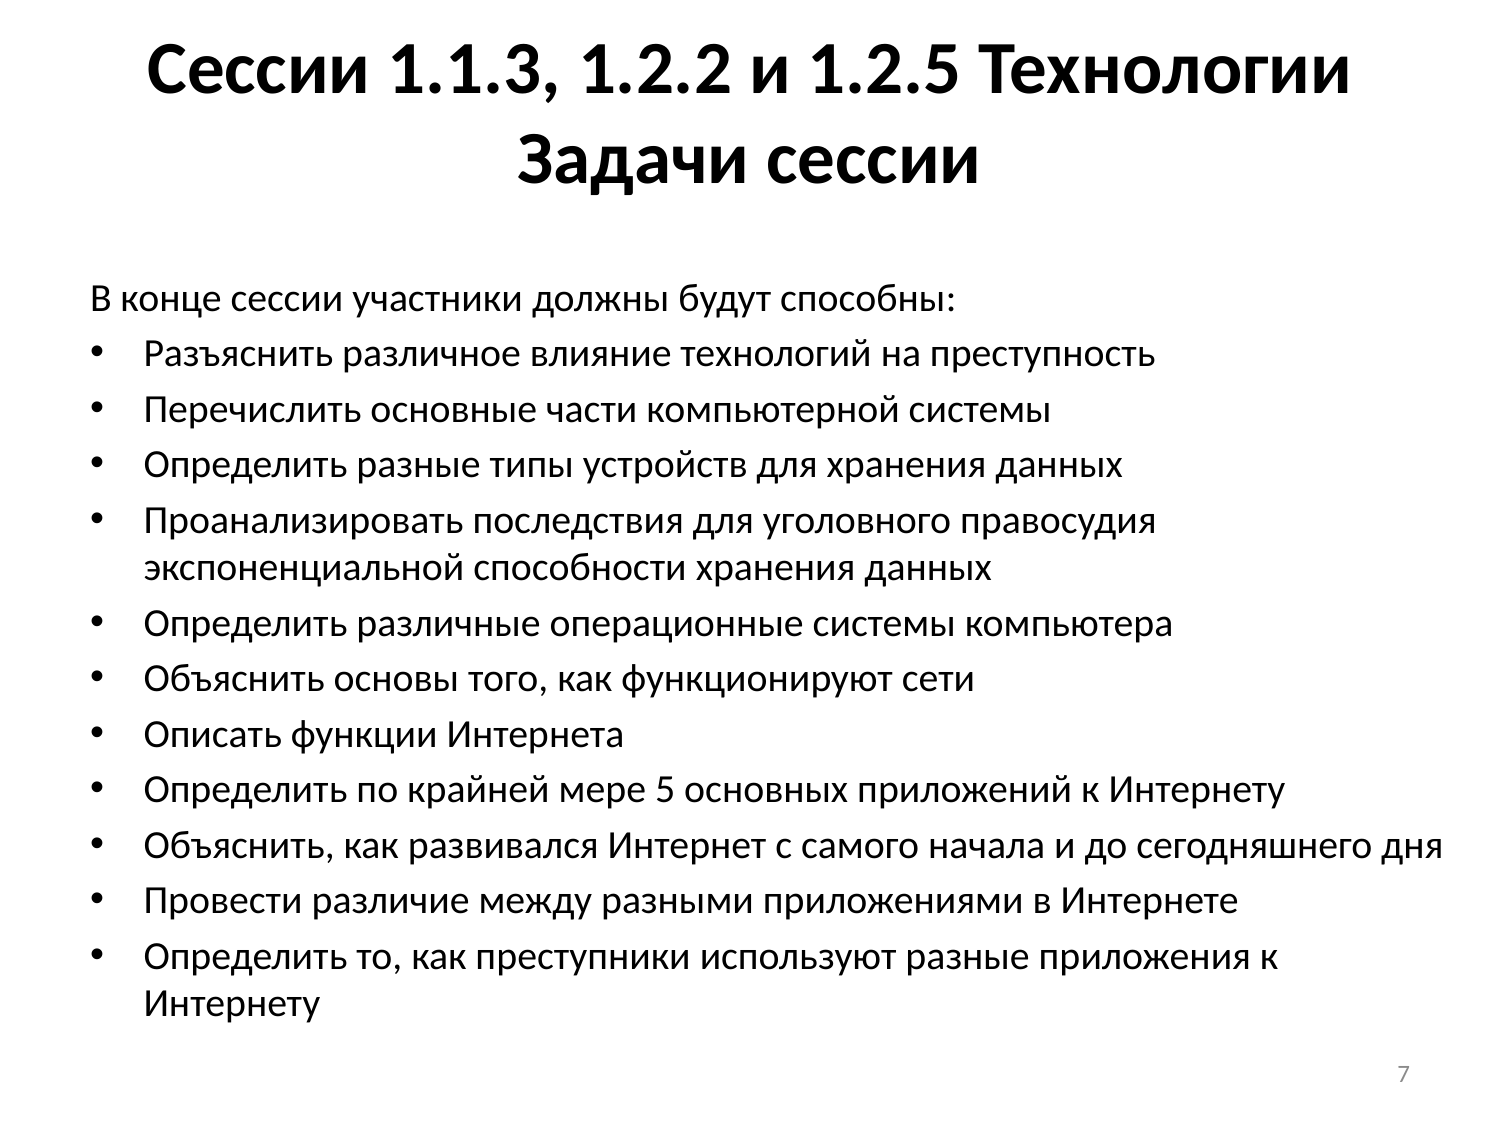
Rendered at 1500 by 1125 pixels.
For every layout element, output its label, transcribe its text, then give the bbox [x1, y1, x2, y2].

title Сессии 1.1.3, 1.2.2 и 1.2.5 Технологии Задачи сессии [75, 45, 1425, 172]
list В конце сессии участники должны будут способны: Разъяснить различное влияние технологий на преступность Перечислить основные части компьютерной системы Определить разные типы устройств для хранения данных Проанализировать последствия для уголовного правосудия экспоненциальной способности хранения данных Определить различные операционные системы компьютера Объяснить основы того, как функционируют сети Описать функции Интернета Определить по крайней мере 5 основных приложений к Интернету Объяснить, как развивался Интернет с самого начала и до сегодняшнего дня Провести различие между разными приложениями в Интернете Определить то, как преступники используют разные приложения к Интернету [75, 263, 1472, 1067]
slide_number 7 [1074, 1042, 1425, 1103]
